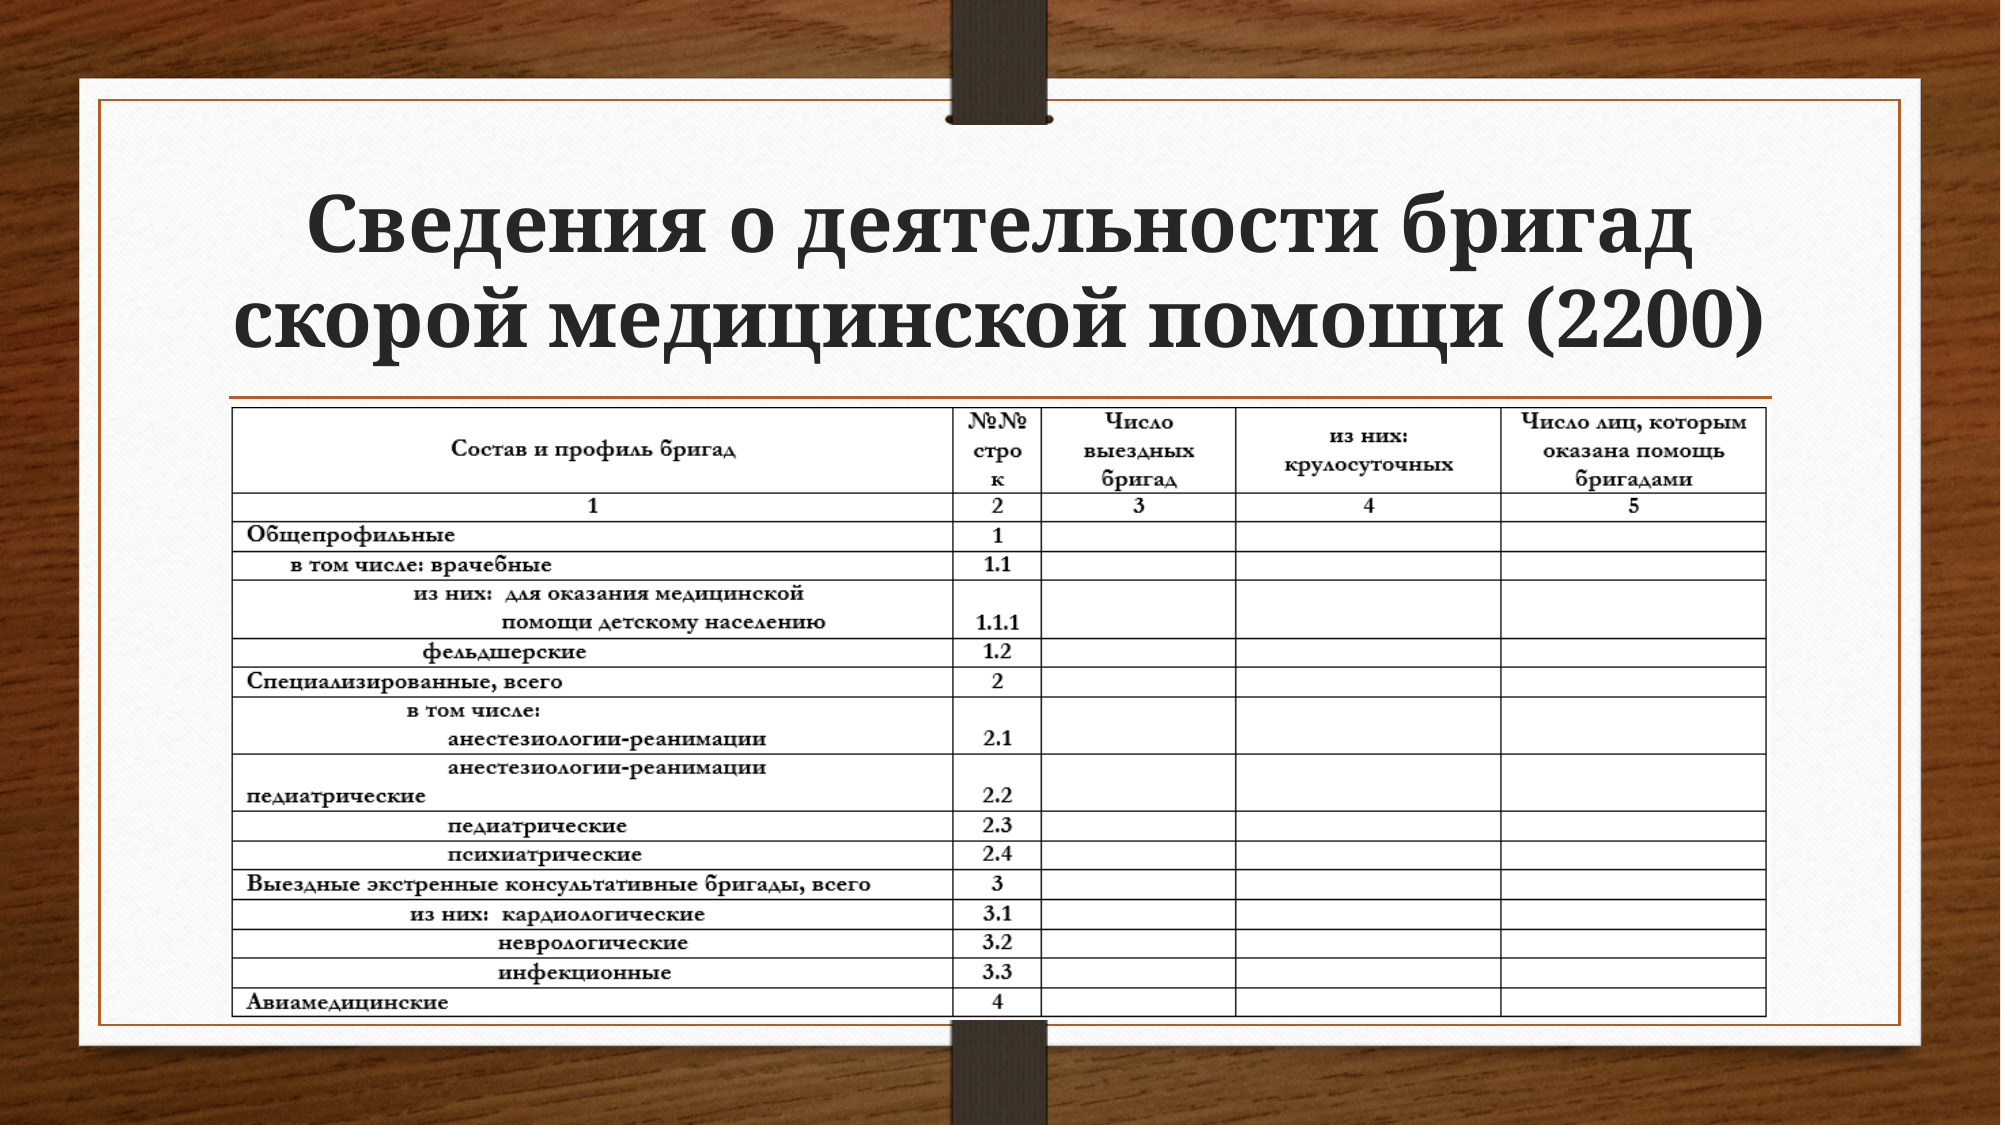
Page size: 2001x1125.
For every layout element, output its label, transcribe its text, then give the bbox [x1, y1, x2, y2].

title Сведения о деятельности бригад скорой медицинской помощи (2200) [212, 161, 1788, 375]
picture [101, 0, 2001, 1125]
picture [0, 0, 948, 1125]
